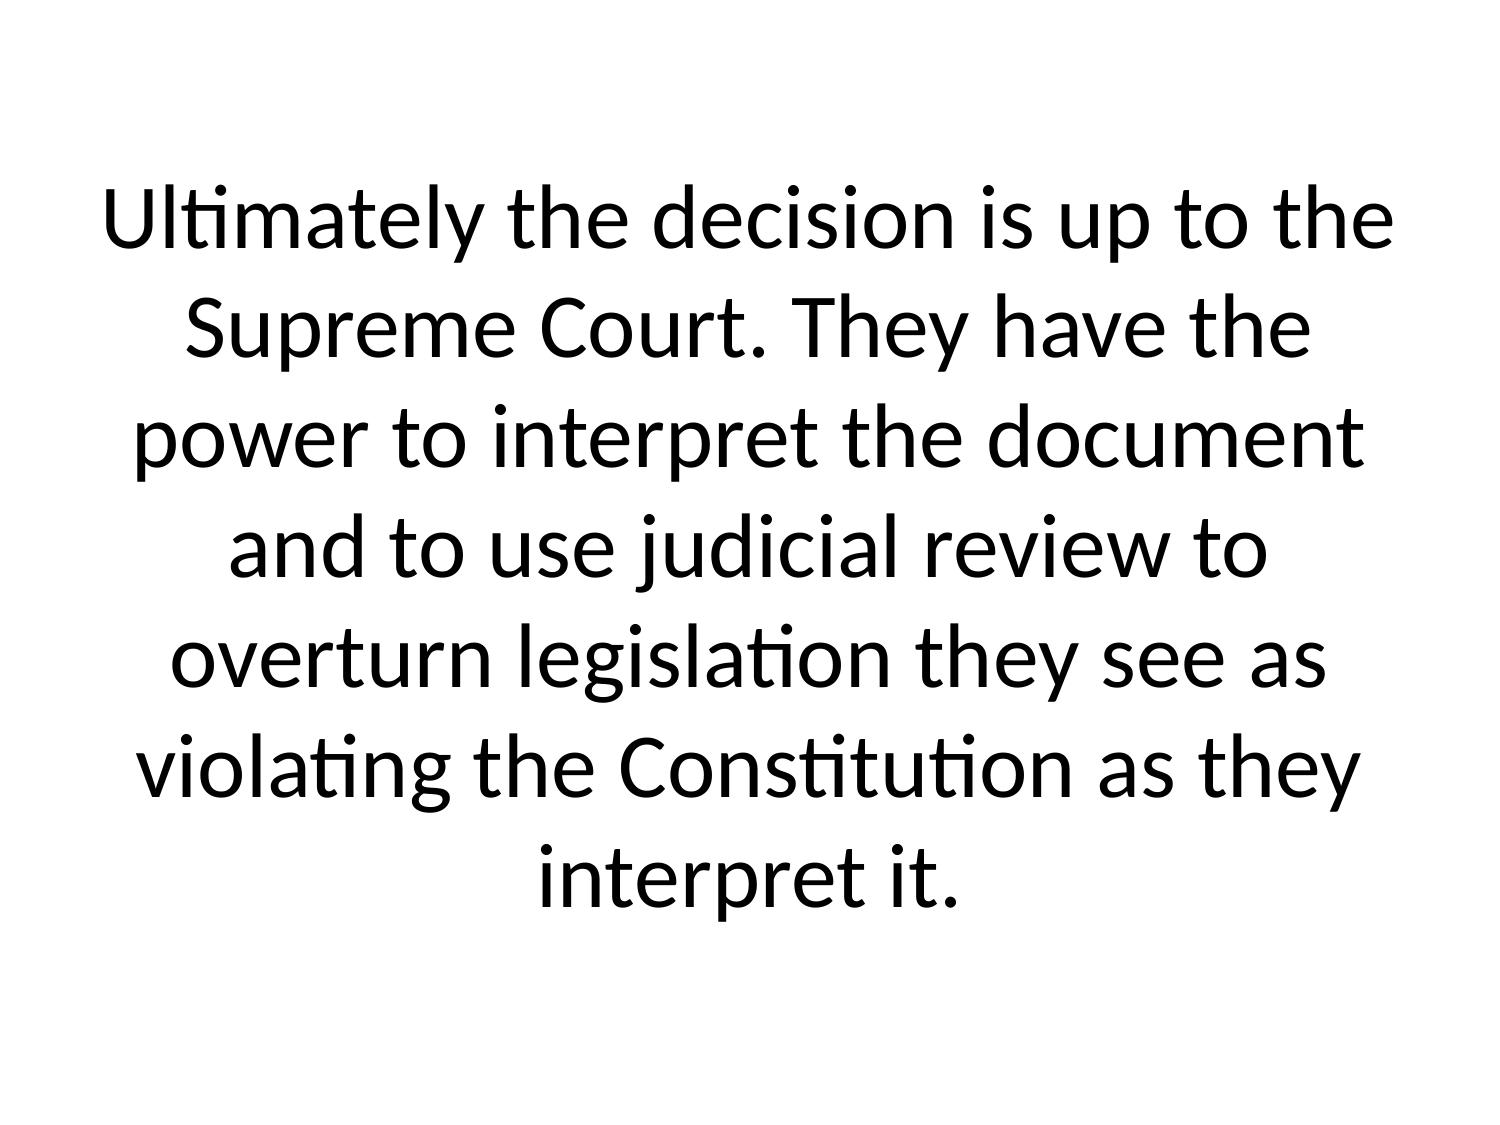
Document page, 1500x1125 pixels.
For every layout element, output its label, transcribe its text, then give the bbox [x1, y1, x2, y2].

title Ultimately the decision is up to the Supreme Court. They have the power to interpret the document and to use judicial review to overturn legislation they see as violating the Constitution as they interpret it. [75, 45, 1425, 1038]
